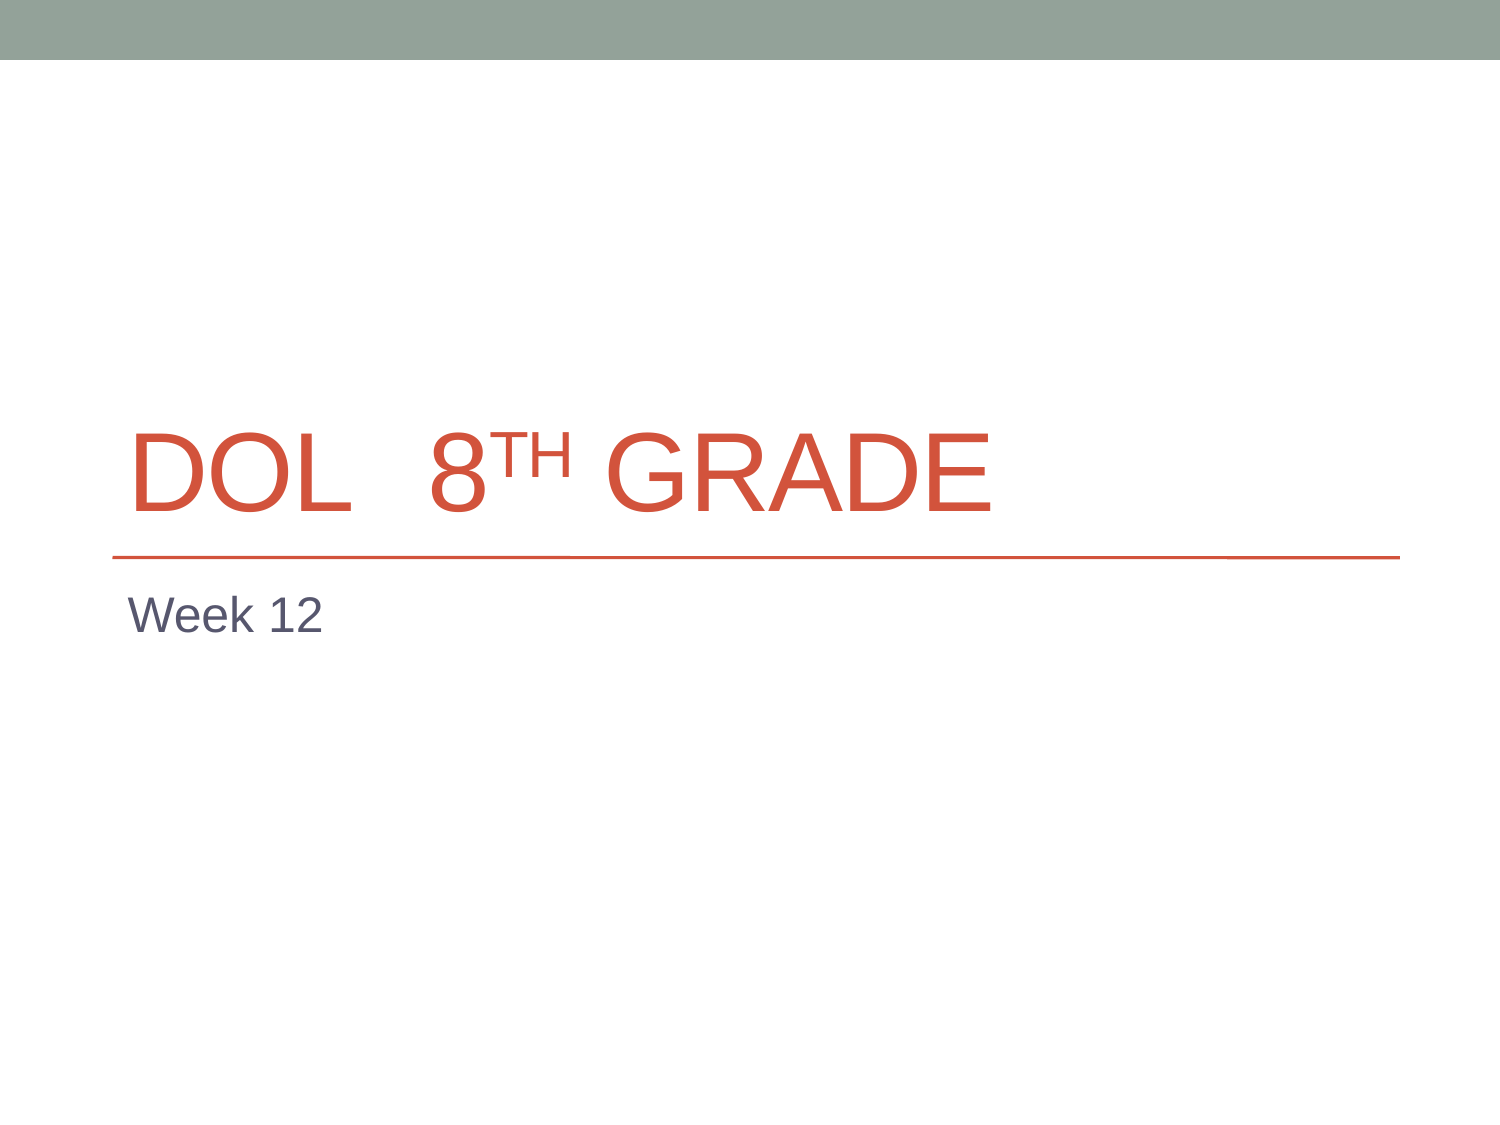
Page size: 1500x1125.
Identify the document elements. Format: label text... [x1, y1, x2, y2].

title Dol 8th grade [112, 224, 1400, 542]
subtitle Week 12 [112, 575, 1163, 863]
